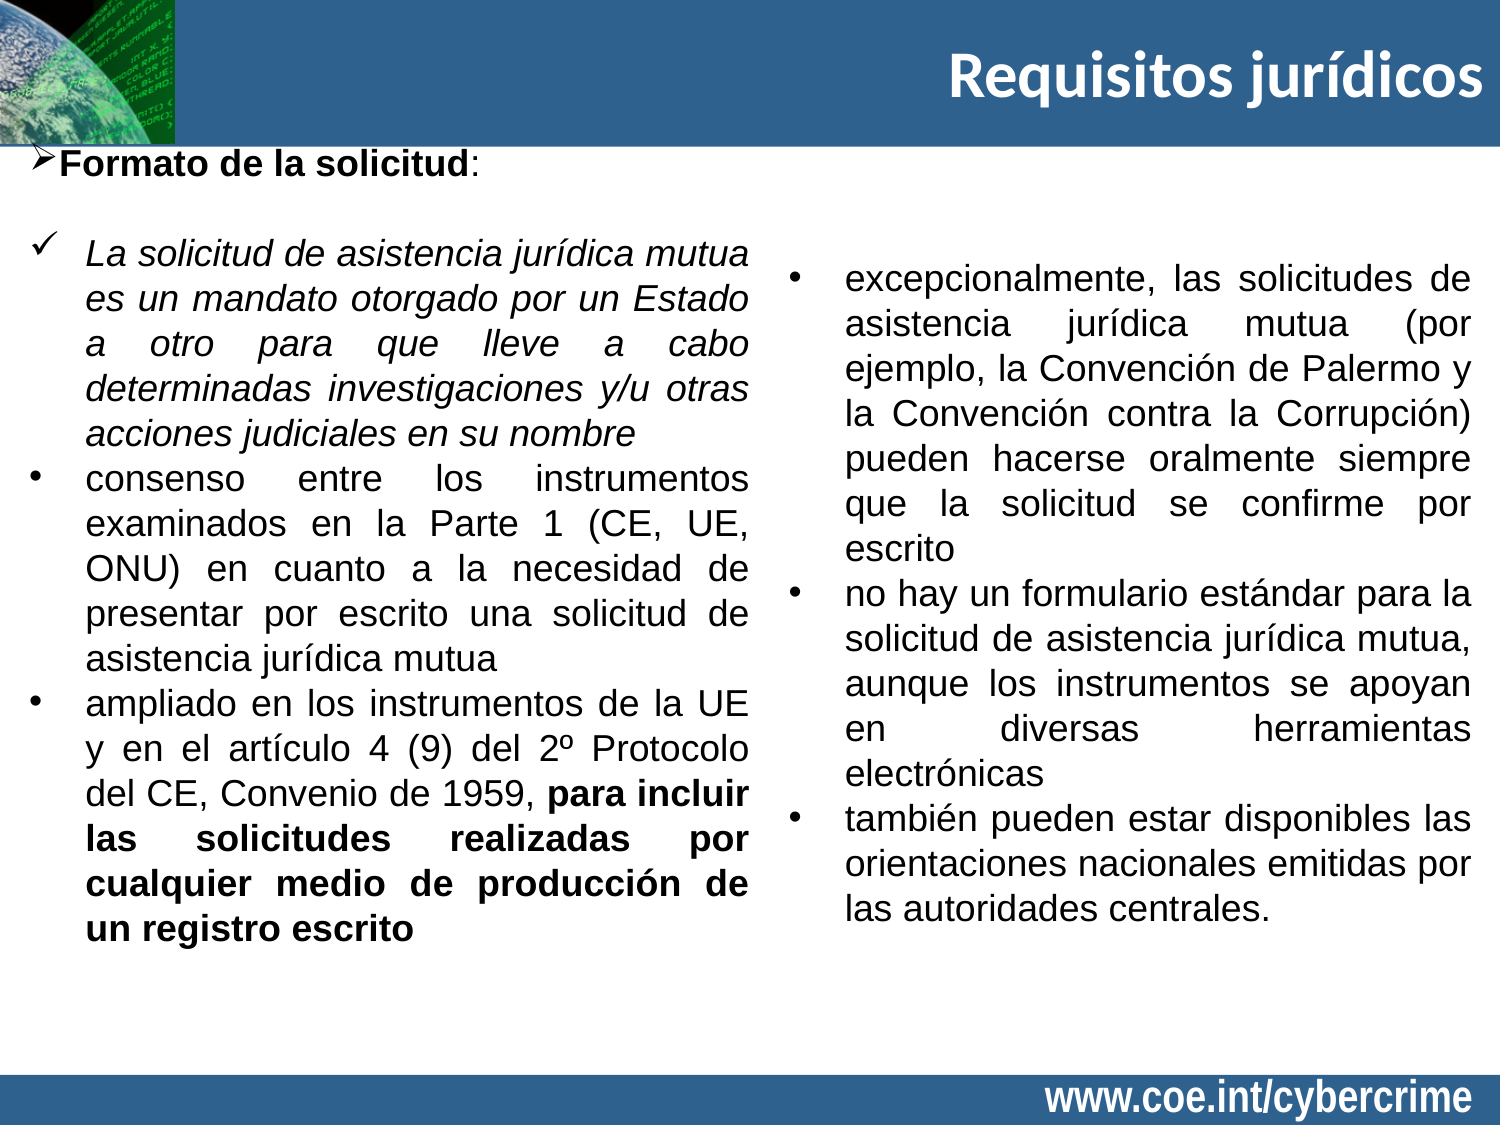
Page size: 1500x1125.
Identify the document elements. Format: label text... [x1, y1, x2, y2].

text_box excepcionalmente, las solicitudes de asistencia jurídica mutua (por ejemplo, la Convención de Palermo y la Convención contra la Corrupción) pueden hacerse oralmente siempre que la solicitud se confirme por escrito no hay un formulario estándar para la solicitud de asistencia jurídica mutua, aunque los instrumentos se apoyan en diversas herramientas electrónicas también pueden estar disponibles las orientaciones nacionales emitidas por las autoridades centrales. [773, 246, 1487, 937]
text_box Formato de la solicitud: La solicitud de asistencia jurídica mutua es un mandato otorgado por un Estado a otro para que lleve a cabo determinadas investigaciones y/u otras acciones judiciales en su nombre consenso entre los instrumentos examinados en la Parte 1 (CE, UE, ONU) en cuanto a la necesidad de presentar por escrito una solicitud de asistencia jurídica mutua ampliado en los instrumentos de la UE y en el artículo 4 (9) del 2º Protocolo del CE, Convenio de 1959, para incluir las solicitudes realizadas por cualquier medio de producción de un registro escrito [14, 131, 765, 956]
text_box www.coe.int/cybercrime [1030, 1059, 1500, 1125]
picture [0, 0, 175, 144]
text_box Requisitos jurídicos [179, 0, 1500, 149]
text_box [0, 1073, 1030, 1125]
